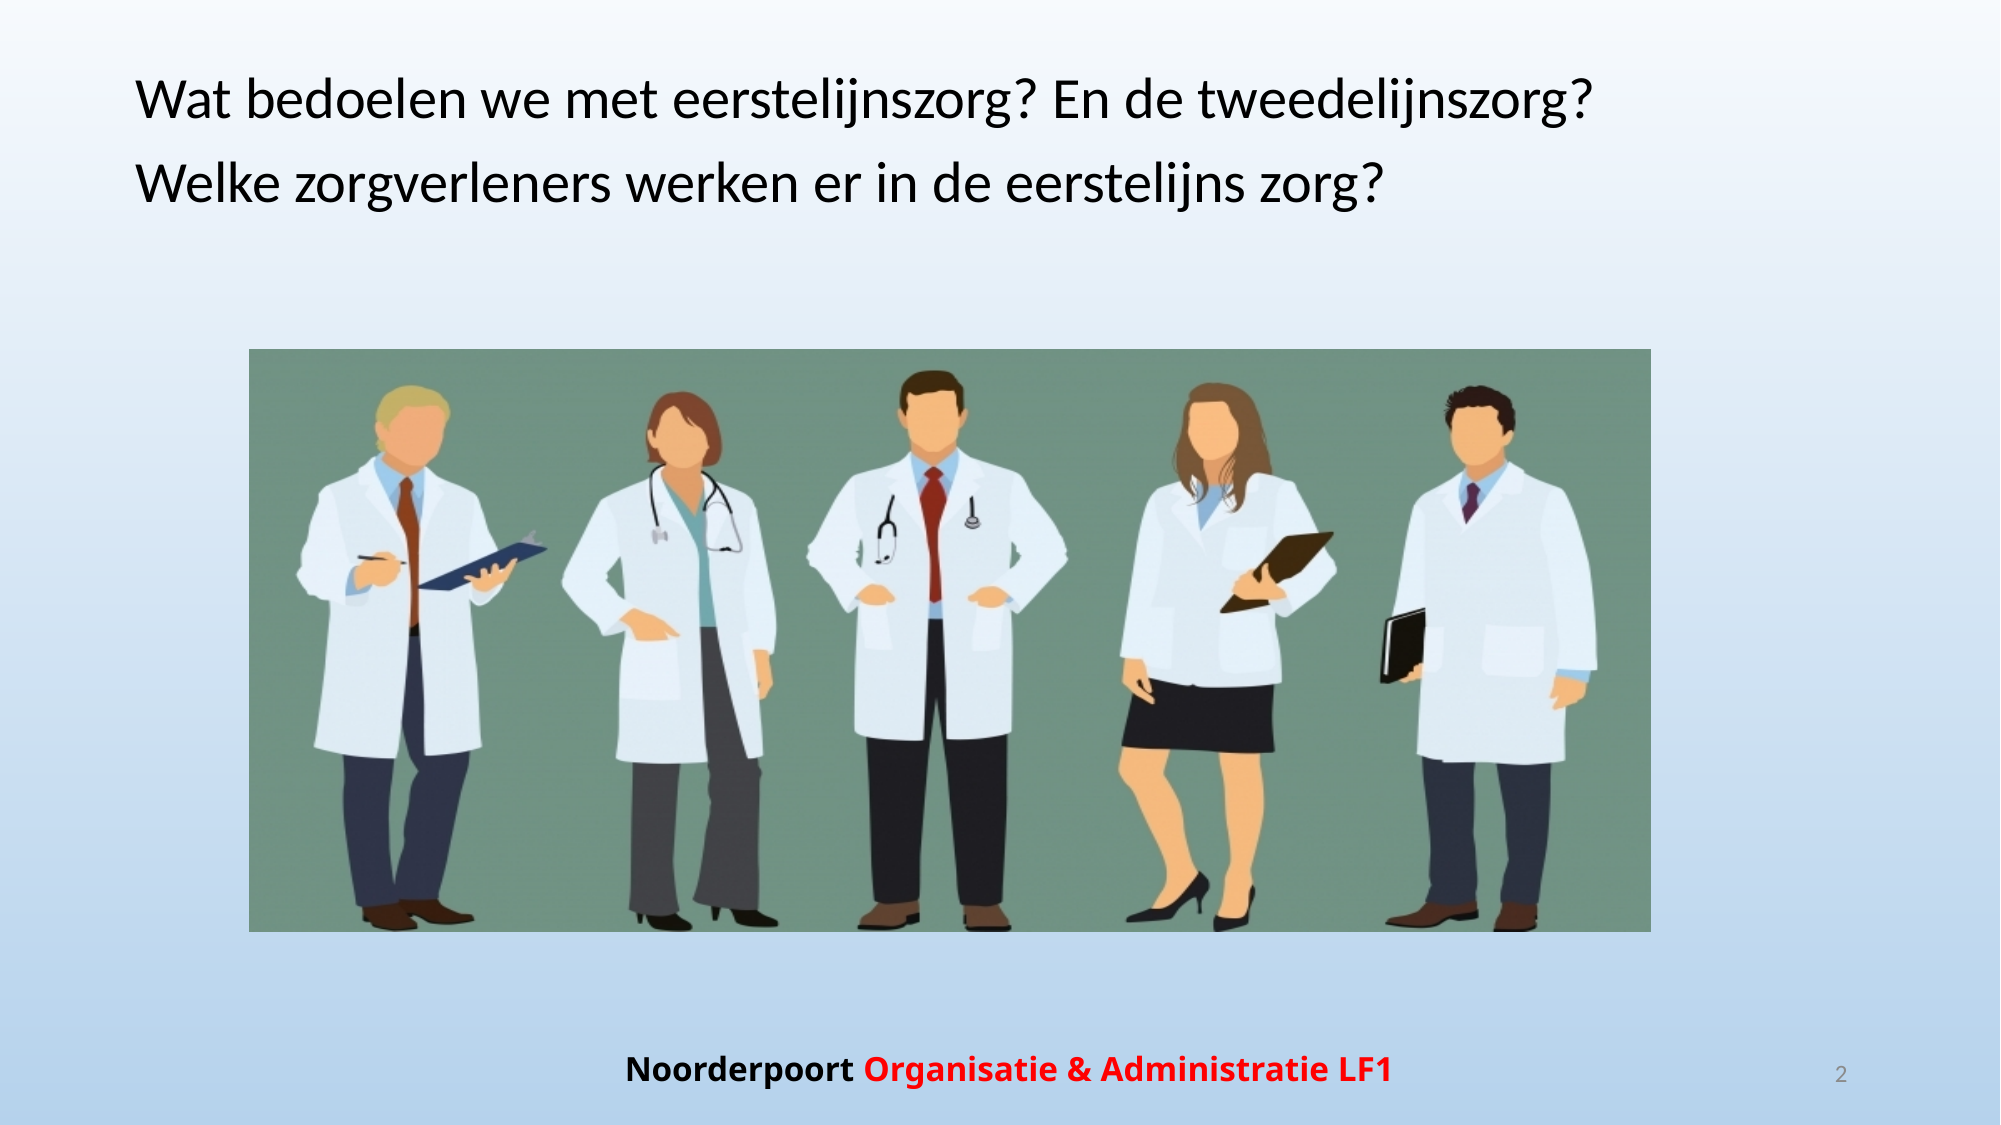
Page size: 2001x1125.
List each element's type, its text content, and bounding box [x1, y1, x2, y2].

slide_number 2 [1412, 1042, 1863, 1103]
footer Noorderpoort Organisatie & Administratie LF1 [249, 1038, 1770, 1099]
picture [249, 348, 1651, 932]
list Wat bedoelen we met eerstelijnszorg? En de tweedelijnszorg? Welke zorgverleners werken er in de eerstelijns zorg? [120, 60, 1846, 775]
